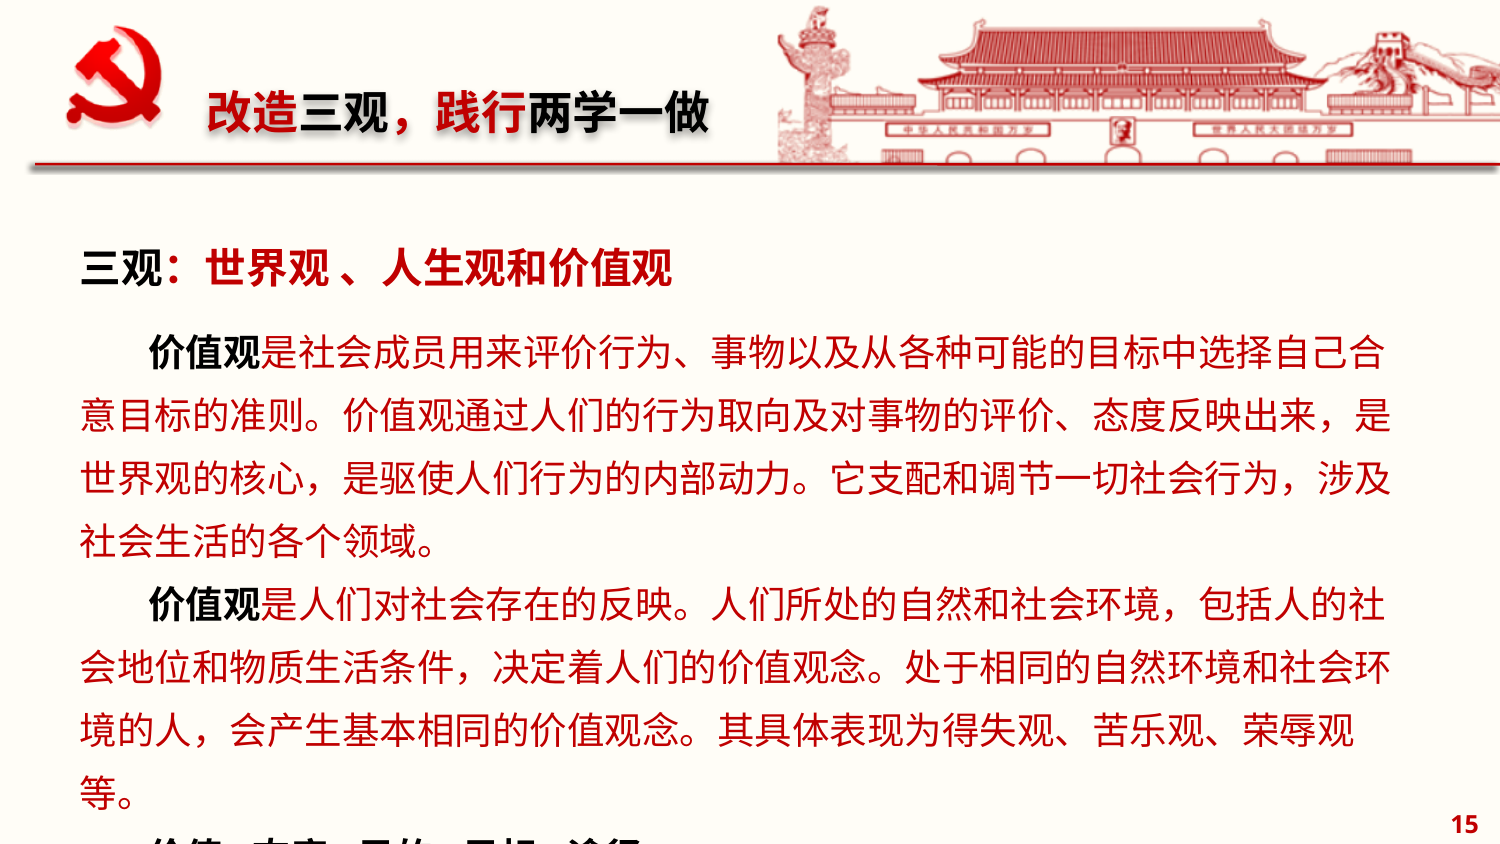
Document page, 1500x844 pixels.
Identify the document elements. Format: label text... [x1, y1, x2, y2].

text_box 改造三观，践行两学一做 [192, 76, 750, 146]
picture [773, 0, 1500, 163]
text_box 三观：世界观 、人生观和价值观 [64, 209, 1436, 299]
picture [34, 0, 184, 165]
text_box 价值观是社会成员用来评价行为、事物以及从各种可能的目标中选择自己合意目标的准则。价值观通过人们的行为取向及对事物的评价、态度反映出来，是世界观的核心，是驱使人们行为的内部动力。它支配和调节一切社会行为，涉及社会生活的各个领域。 价值观是人们对社会存在的反映。人们所处的自然和社会环境，包括人的社会地位和物质生活条件，决定着人们的价值观念。处于相同的自然环境和社会环境的人，会产生基本相同的价值观念。其具体表现为得失观、苦乐观、荣辱观等。 价值-态度-目的-目标-途径 [64, 303, 1436, 844]
text_box 15 [1436, 803, 1494, 844]
